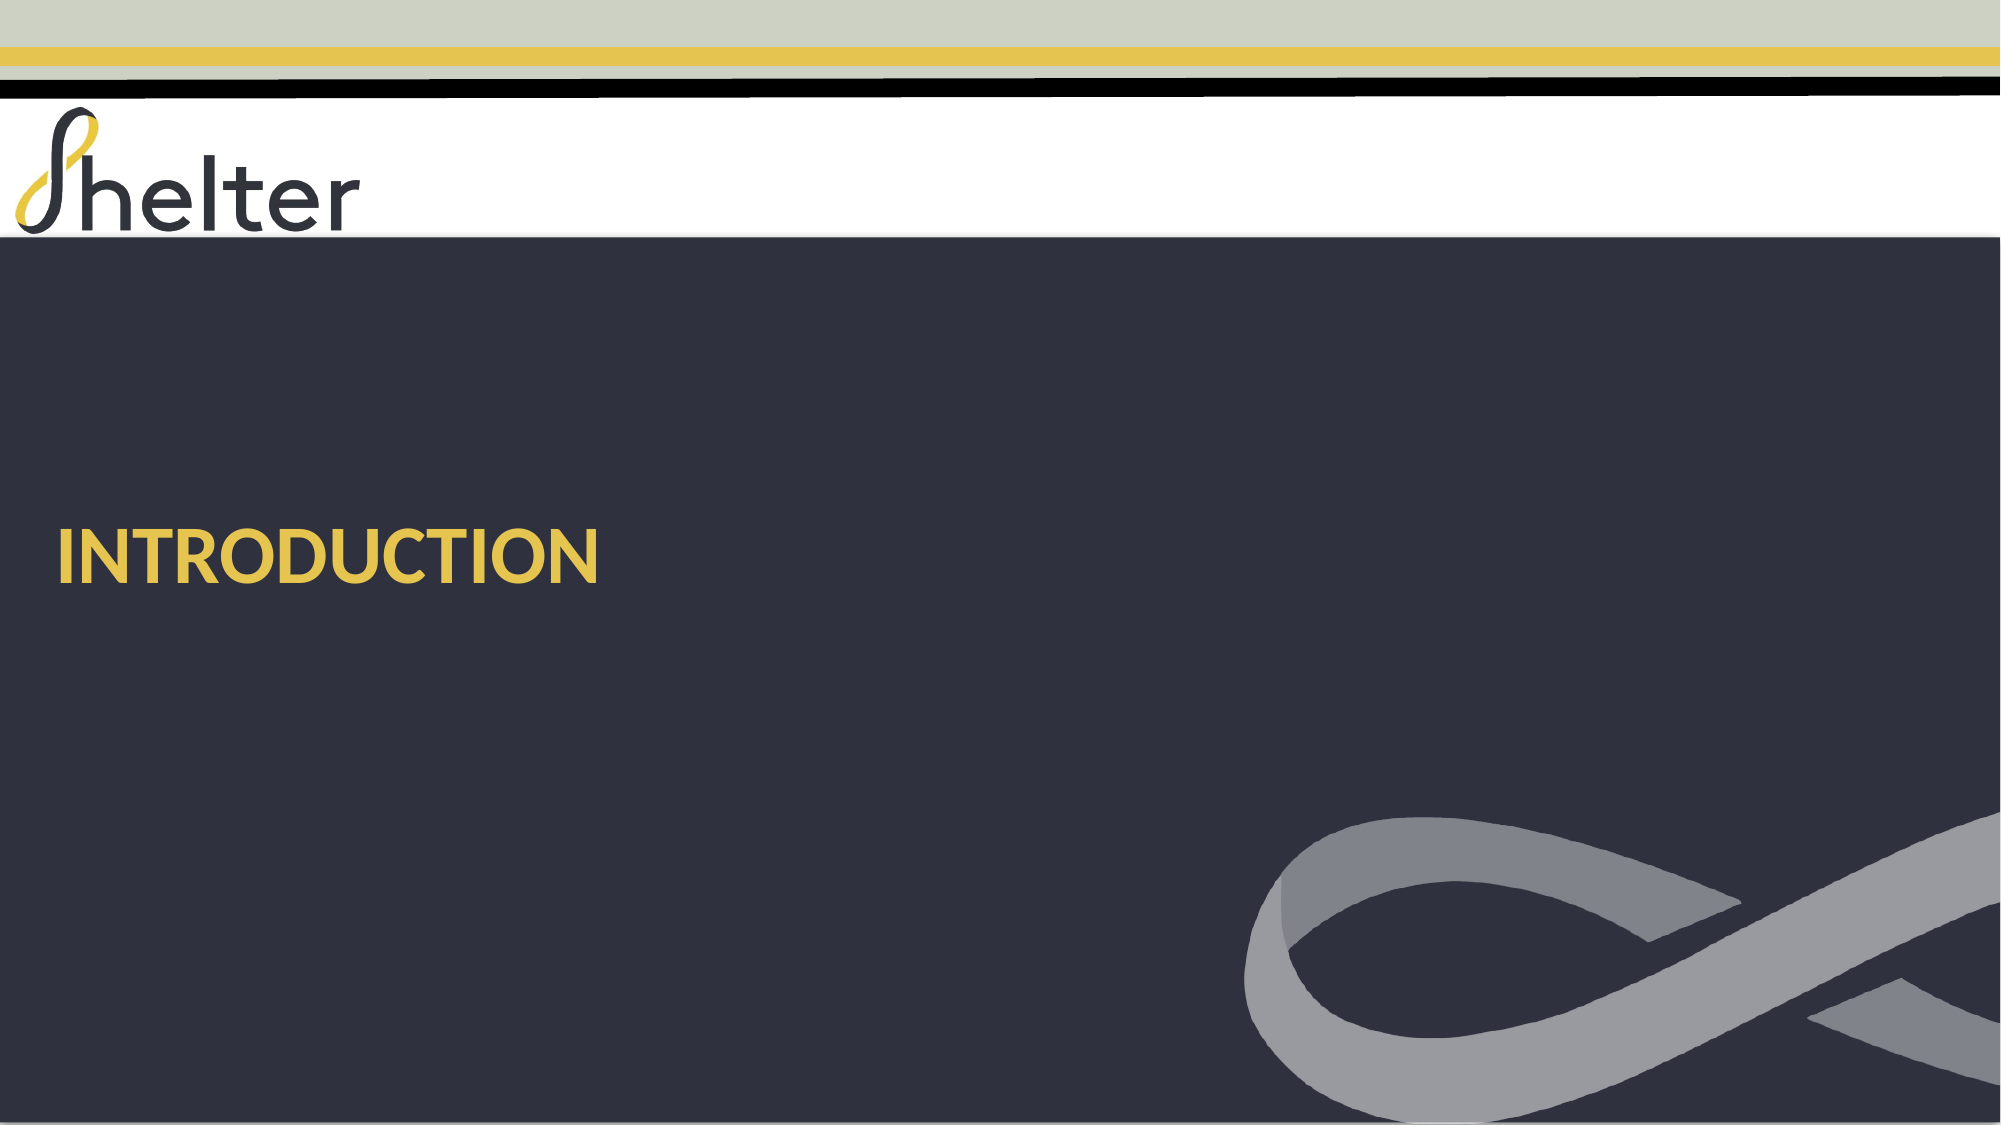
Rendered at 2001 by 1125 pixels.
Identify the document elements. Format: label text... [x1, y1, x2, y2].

text_box INTRODUCTION [35, 479, 1965, 973]
picture [1243, 794, 2000, 1125]
picture [15, 107, 360, 234]
